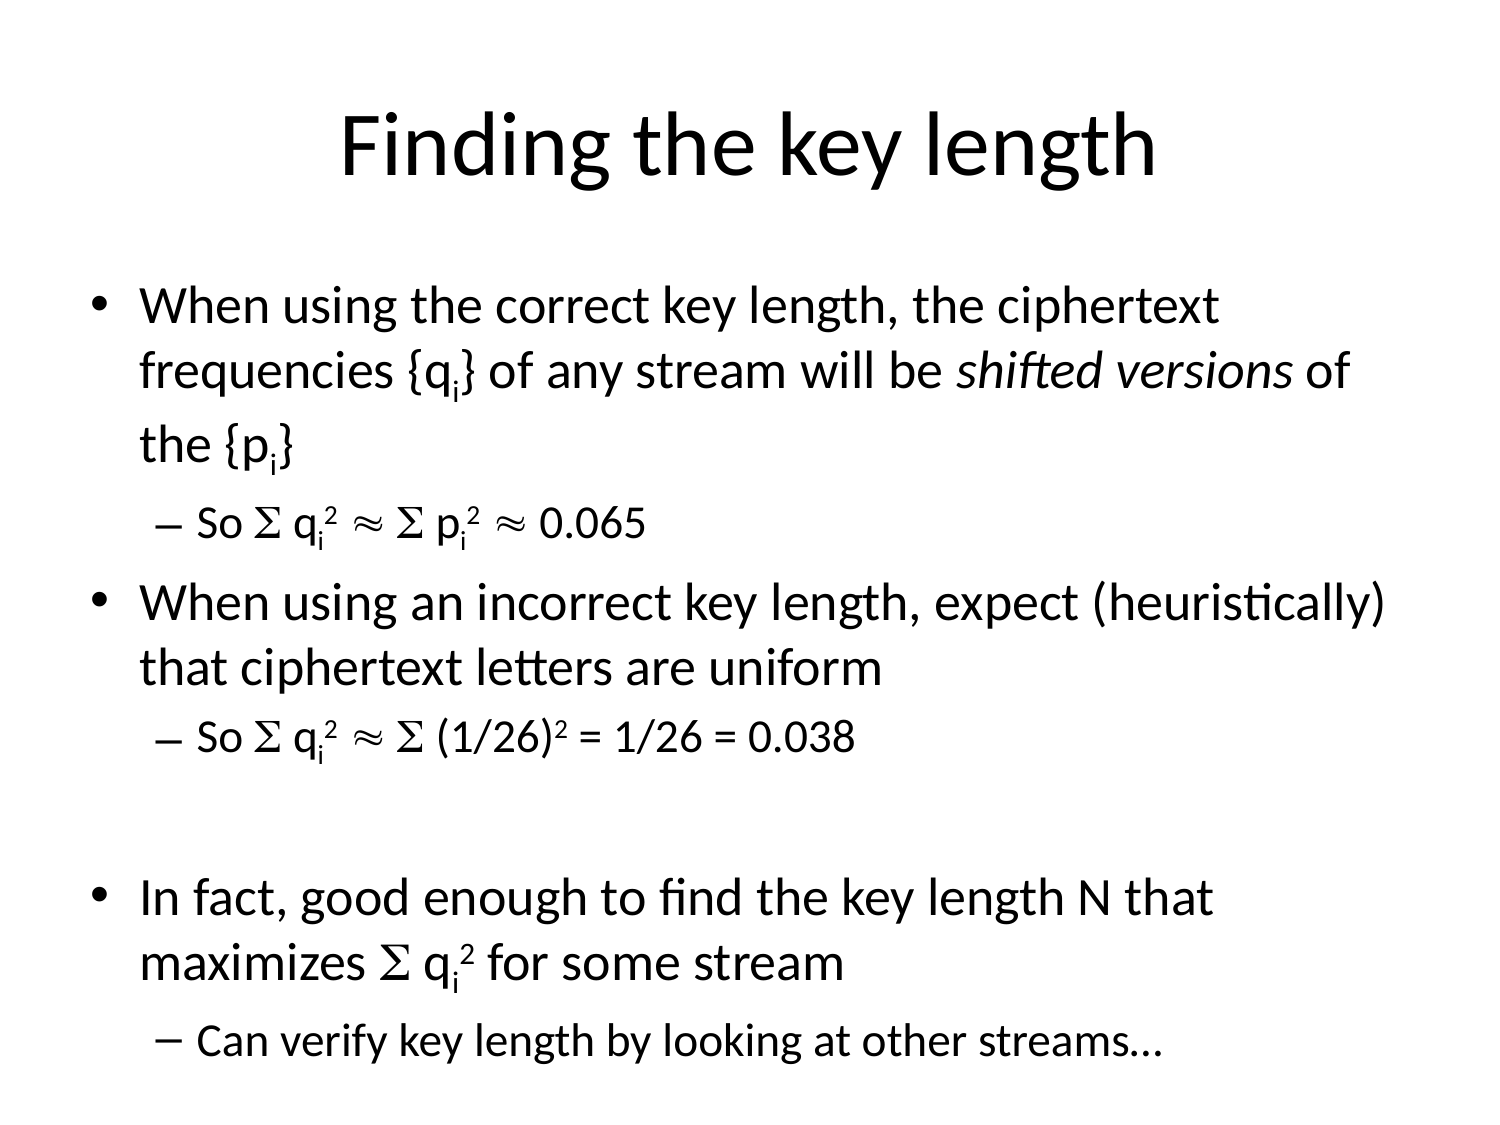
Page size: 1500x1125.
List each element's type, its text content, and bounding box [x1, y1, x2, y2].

title Finding the key length [75, 45, 1425, 233]
list When using the correct key length, the ciphertext frequencies {qi} of any stream will be shifted versions of the {pi} So  qi2   pi2  0.065 When using an incorrect key length, expect (heuristically) that ciphertext letters are uniform So  qi2   (1/26)2 = 1/26 = 0.038 In fact, good enough to find the key length N that maximizes  qi2 for some stream Can verify key length by looking at other streams… [75, 262, 1425, 1075]
